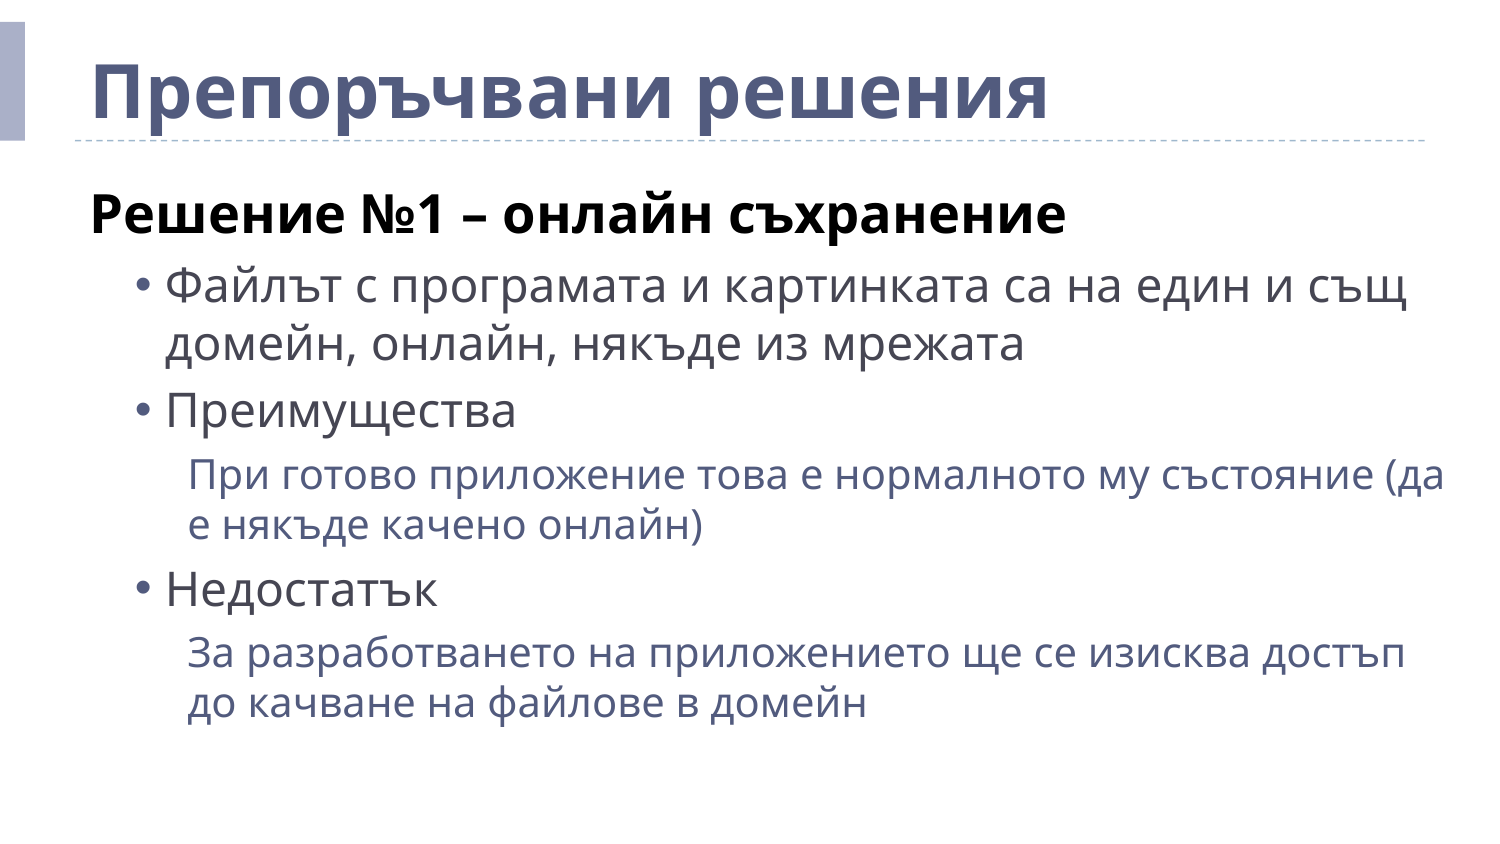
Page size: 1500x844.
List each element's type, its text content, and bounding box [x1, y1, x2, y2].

list Решение №1 – онлайн съхранение Файлът с програмата и картинката са на един и същ домейн, онлайн, някъде из мрежата Преимущества При готово приложение това е нормалното му състояние (да е някъде качено онлайн) Недостатък За разработването на приложението ще се изисква достъп до качване на файлове в домейн [75, 171, 1475, 835]
title Препоръчвани решения [75, 18, 1475, 141]
